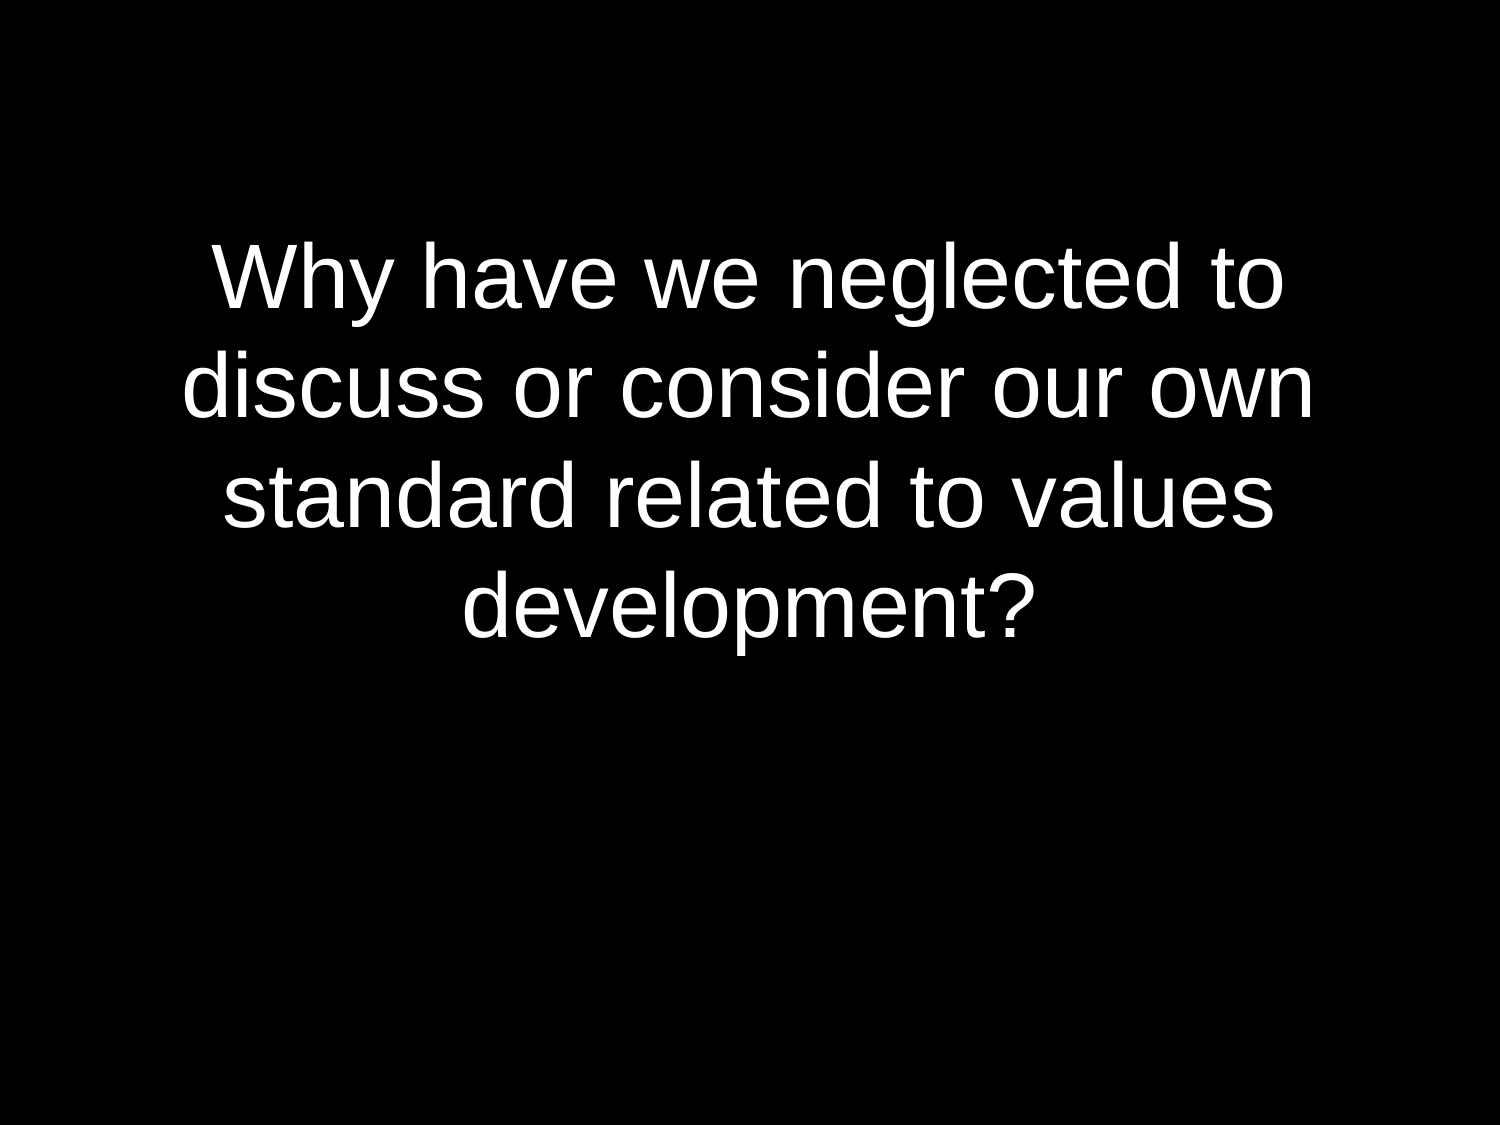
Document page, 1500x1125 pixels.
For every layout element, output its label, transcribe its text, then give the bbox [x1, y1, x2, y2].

title Why have we neglected to discuss or consider our own standard related to values development? [74, 44, 1426, 938]
